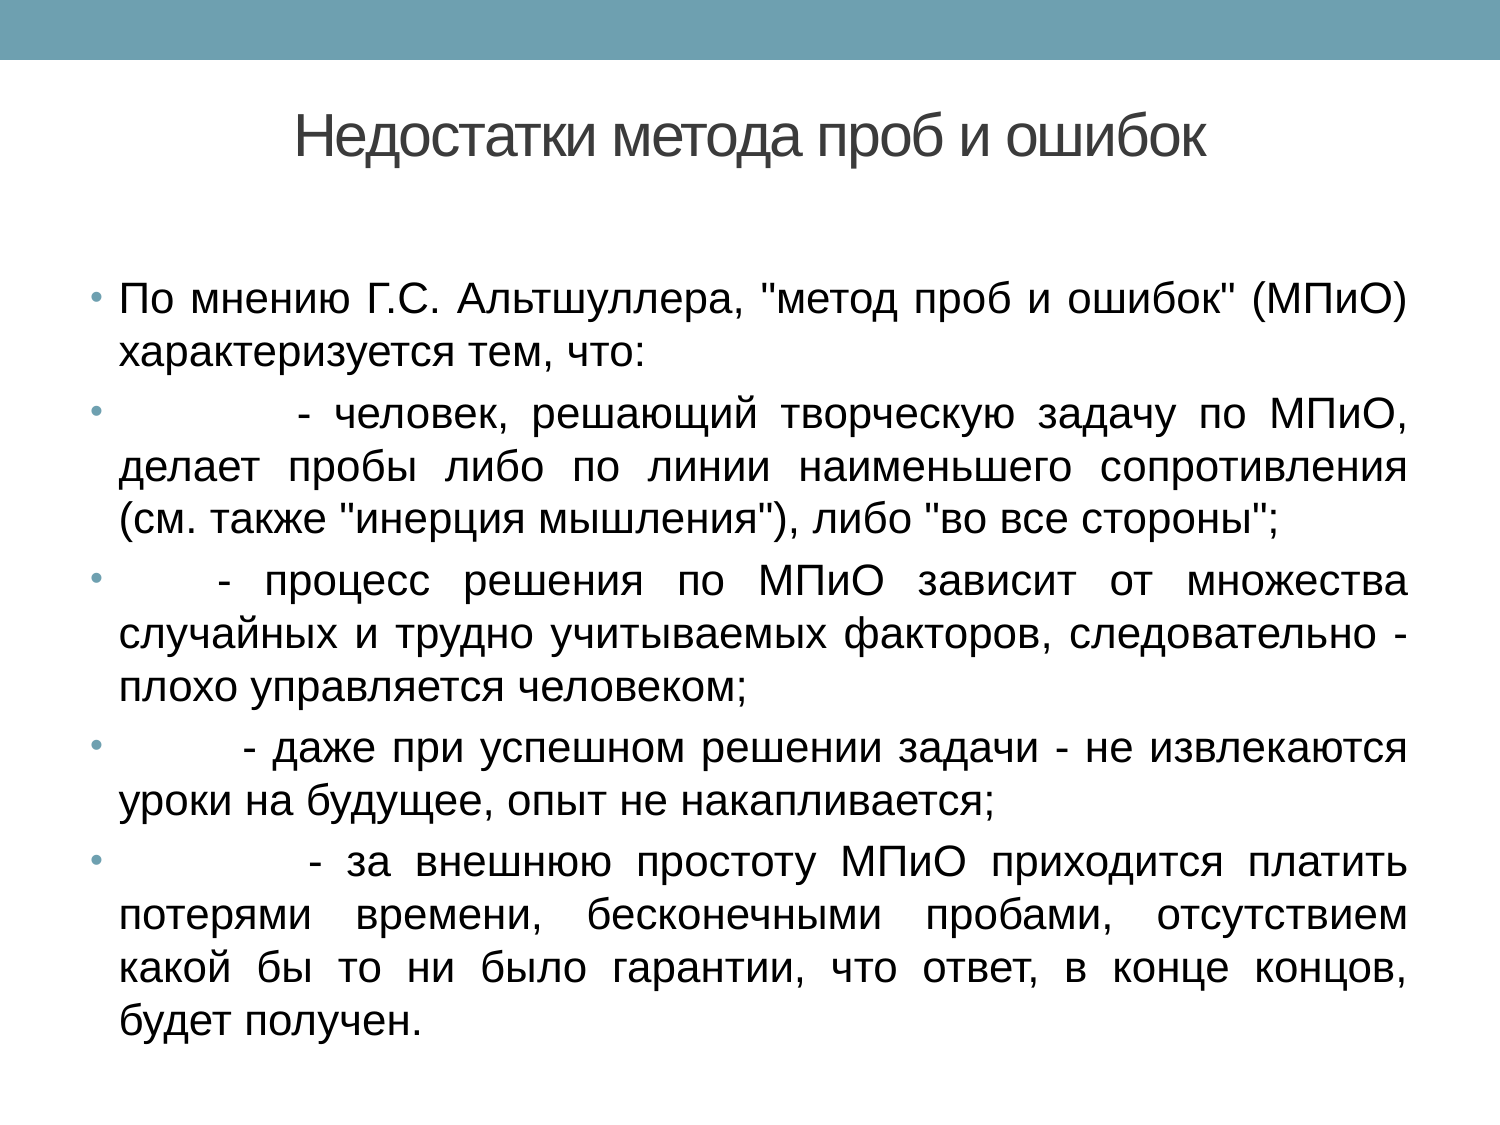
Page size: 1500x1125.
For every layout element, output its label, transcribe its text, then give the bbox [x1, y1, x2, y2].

title Недостатки метода проб и ошибок [75, 87, 1425, 250]
list По мнению Г.С. Альтшуллера, "метод проб и ошибок" (МПиО) характеризуется тем, что: - человек, решающий творческую задачу по МПиО, делает пробы либо по линии наименьшего сопротивления (см. также "инерция мышления"), либо "во все стороны"; - процесс решения по МПиО зависит от множества случайных и трудно учитываемых факторов, следовательно - плохо управляется человеком; - даже при успешном решении задачи - не извлекаются уроки на будущее, опыт не накапливается; - за внешнюю простоту МПиО приходится платить потерями времени, бесконечными пробами, отсутствием какой бы то ни было гарантии, что ответ, в конце концов, будет получен. [75, 262, 1425, 1063]
